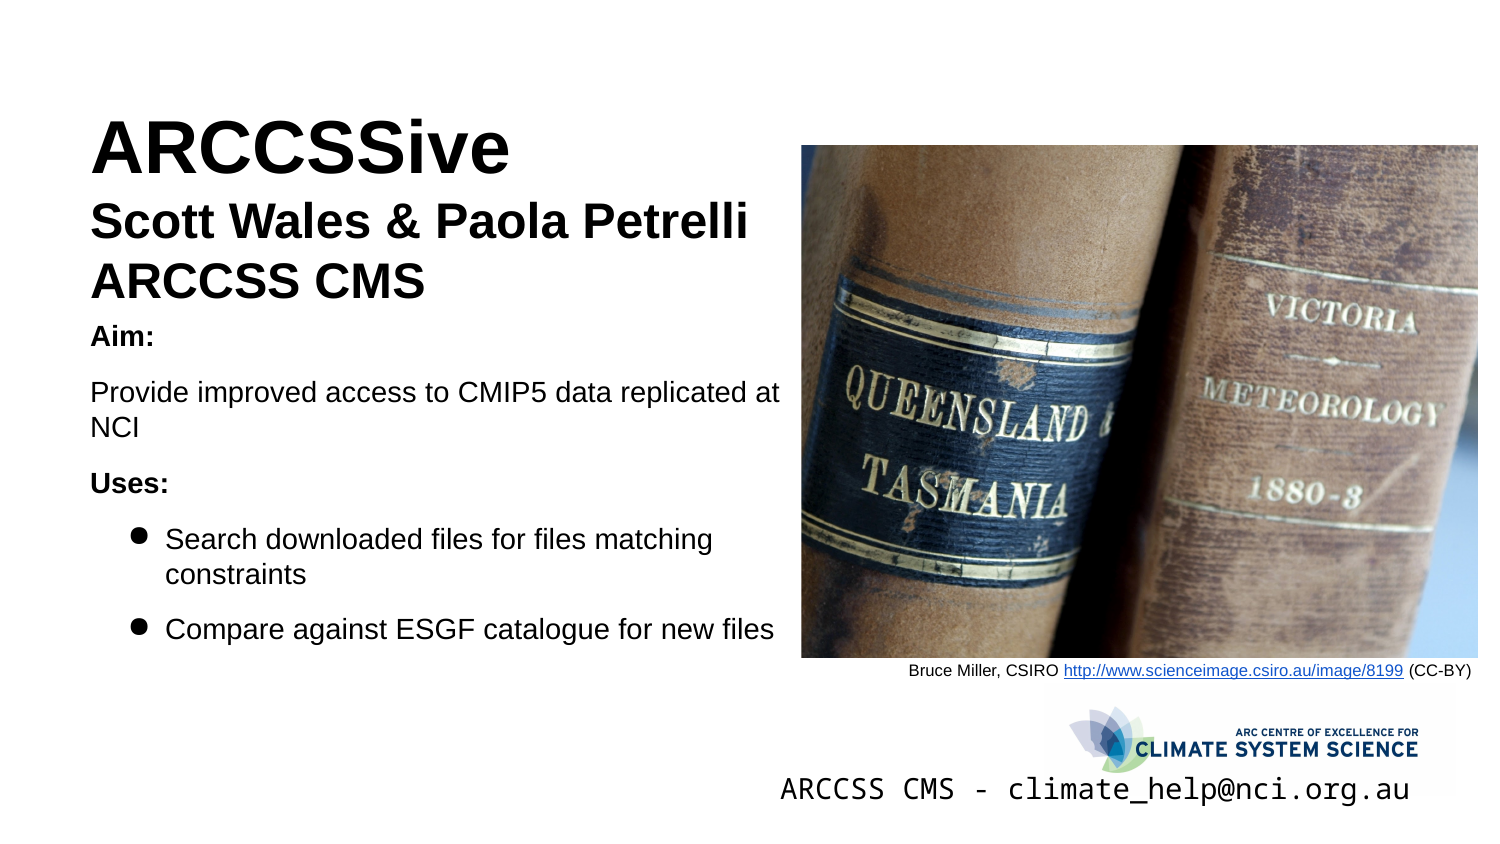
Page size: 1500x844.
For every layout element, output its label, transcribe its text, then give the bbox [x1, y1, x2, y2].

picture [1240, 785, 1248, 796]
picture [1116, 785, 1125, 790]
picture [800, 145, 1479, 659]
picture [1044, 700, 1456, 796]
list Aim: Provide improved access to CMIP5 data replicated at NCI Uses: Search downloaded files for files matching constraints Compare against ESGF catalogue for new files [75, 246, 818, 844]
picture [1344, 785, 1353, 796]
picture [1309, 785, 1318, 796]
title ARCCSSive Scott Wales & Paola Petrelli ARCCSS CMS [493, 83, 1425, 225]
text_box Bruce Miller, CSIRO http://www.scienceimage.csiro.au/image/8199 (CC-BY) [801, 645, 1487, 700]
picture [1152, 785, 1160, 796]
picture [1070, 785, 1074, 796]
picture [1064, 785, 1068, 796]
picture [1169, 785, 1178, 790]
text_box [0, 50, 493, 543]
picture [1205, 785, 1213, 796]
picture [1219, 780, 1232, 796]
